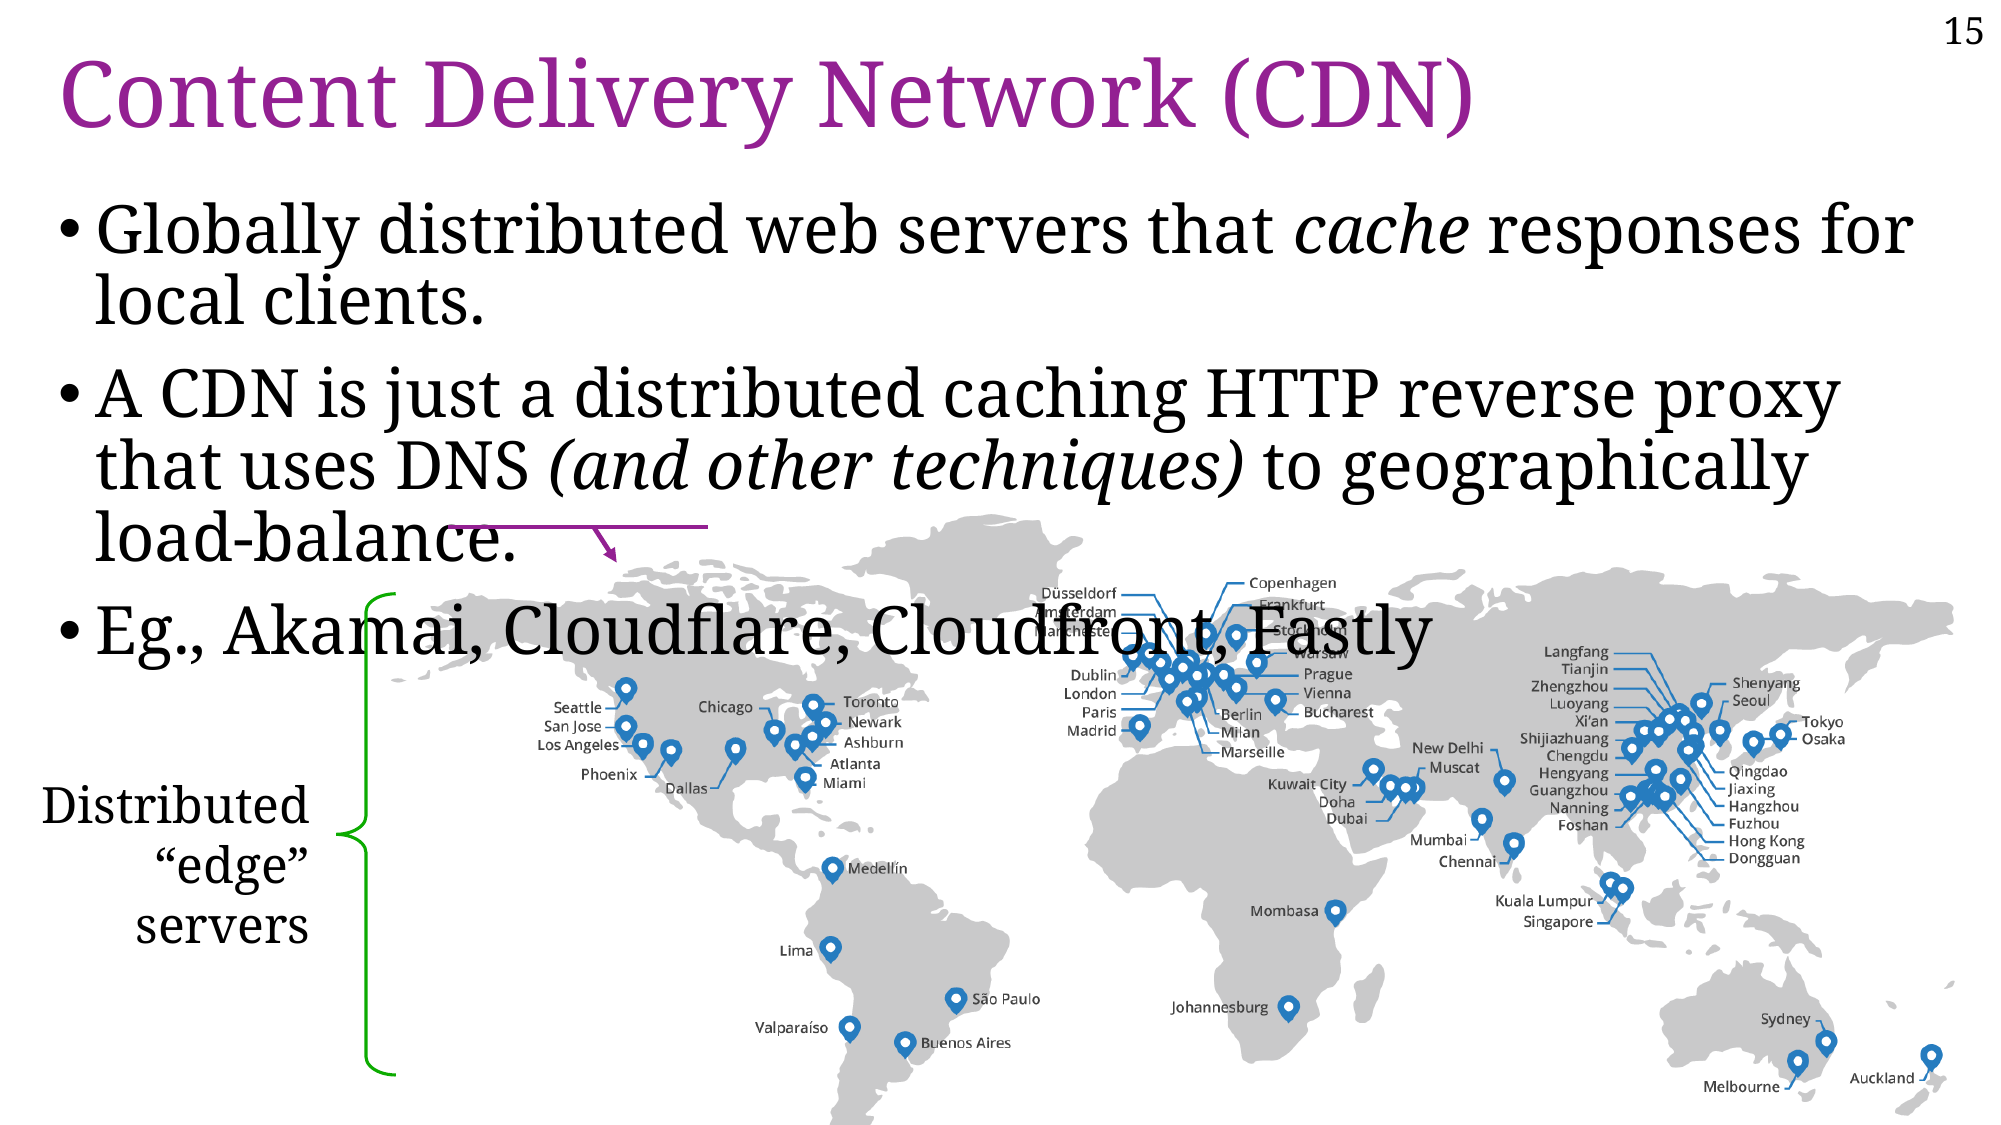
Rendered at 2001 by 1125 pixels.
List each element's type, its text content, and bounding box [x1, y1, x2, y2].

text_box Distributed “edge” servers [0, 766, 326, 961]
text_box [593, 528, 617, 563]
title Content Delivery Network (CDN) [43, 25, 1953, 171]
text_box 15 [1901, 0, 2000, 60]
list Globally distributed web servers that cache responses for local clients. A CDN is just a distributed caching HTTP reverse proxy that uses DNS (and other techniques) to geographically load-balance. Eg., Akamai, Cloudflare, Cloudfront, Fastly [43, 188, 1953, 632]
picture [349, 474, 2000, 1125]
text_box [336, 831, 349, 837]
